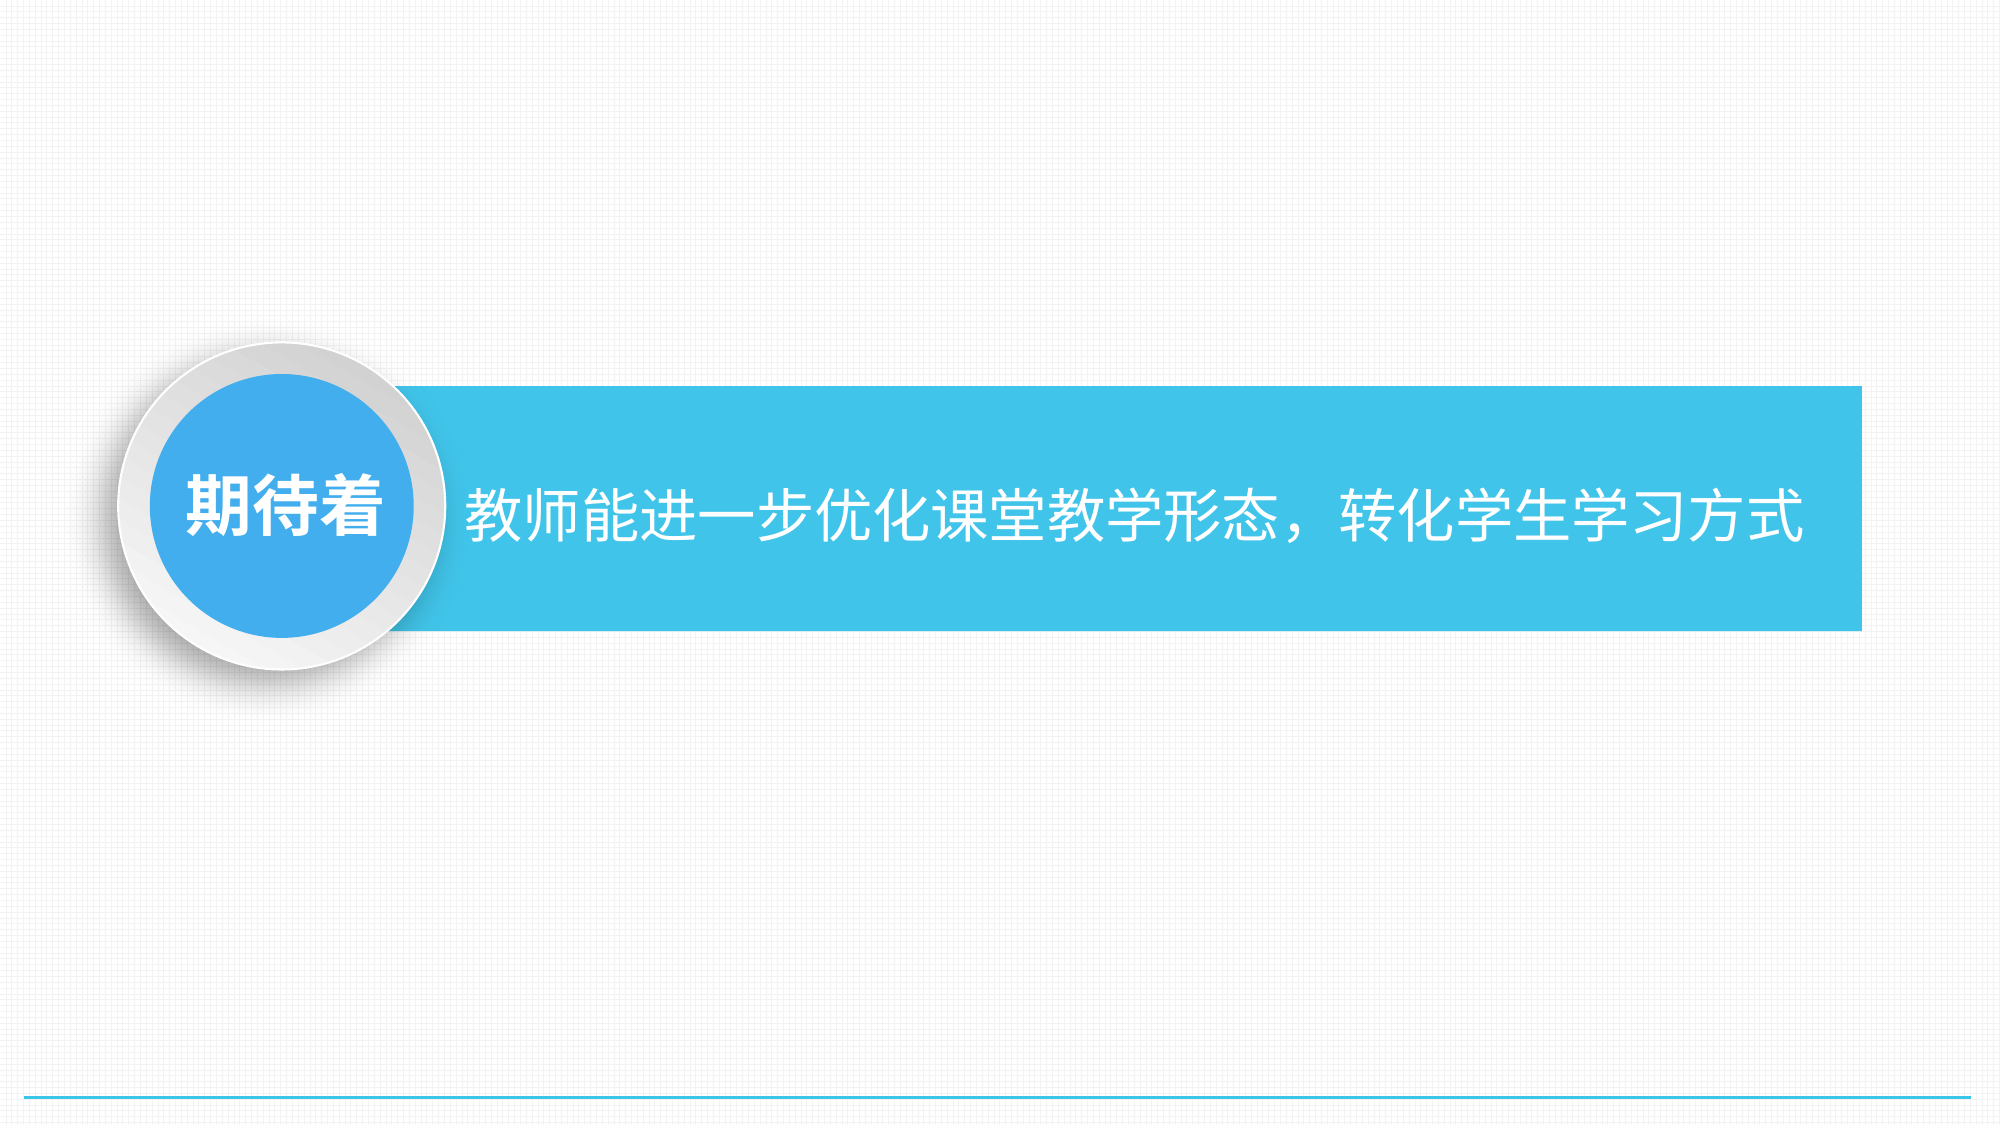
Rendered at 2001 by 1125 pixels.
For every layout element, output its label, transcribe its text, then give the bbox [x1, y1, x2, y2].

text_box [446, 385, 1863, 470]
text_box 教师能进一步优化课堂教学形态，转化学生学习方式 [450, 458, 1952, 557]
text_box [118, 342, 446, 670]
text_box [446, 557, 1863, 632]
